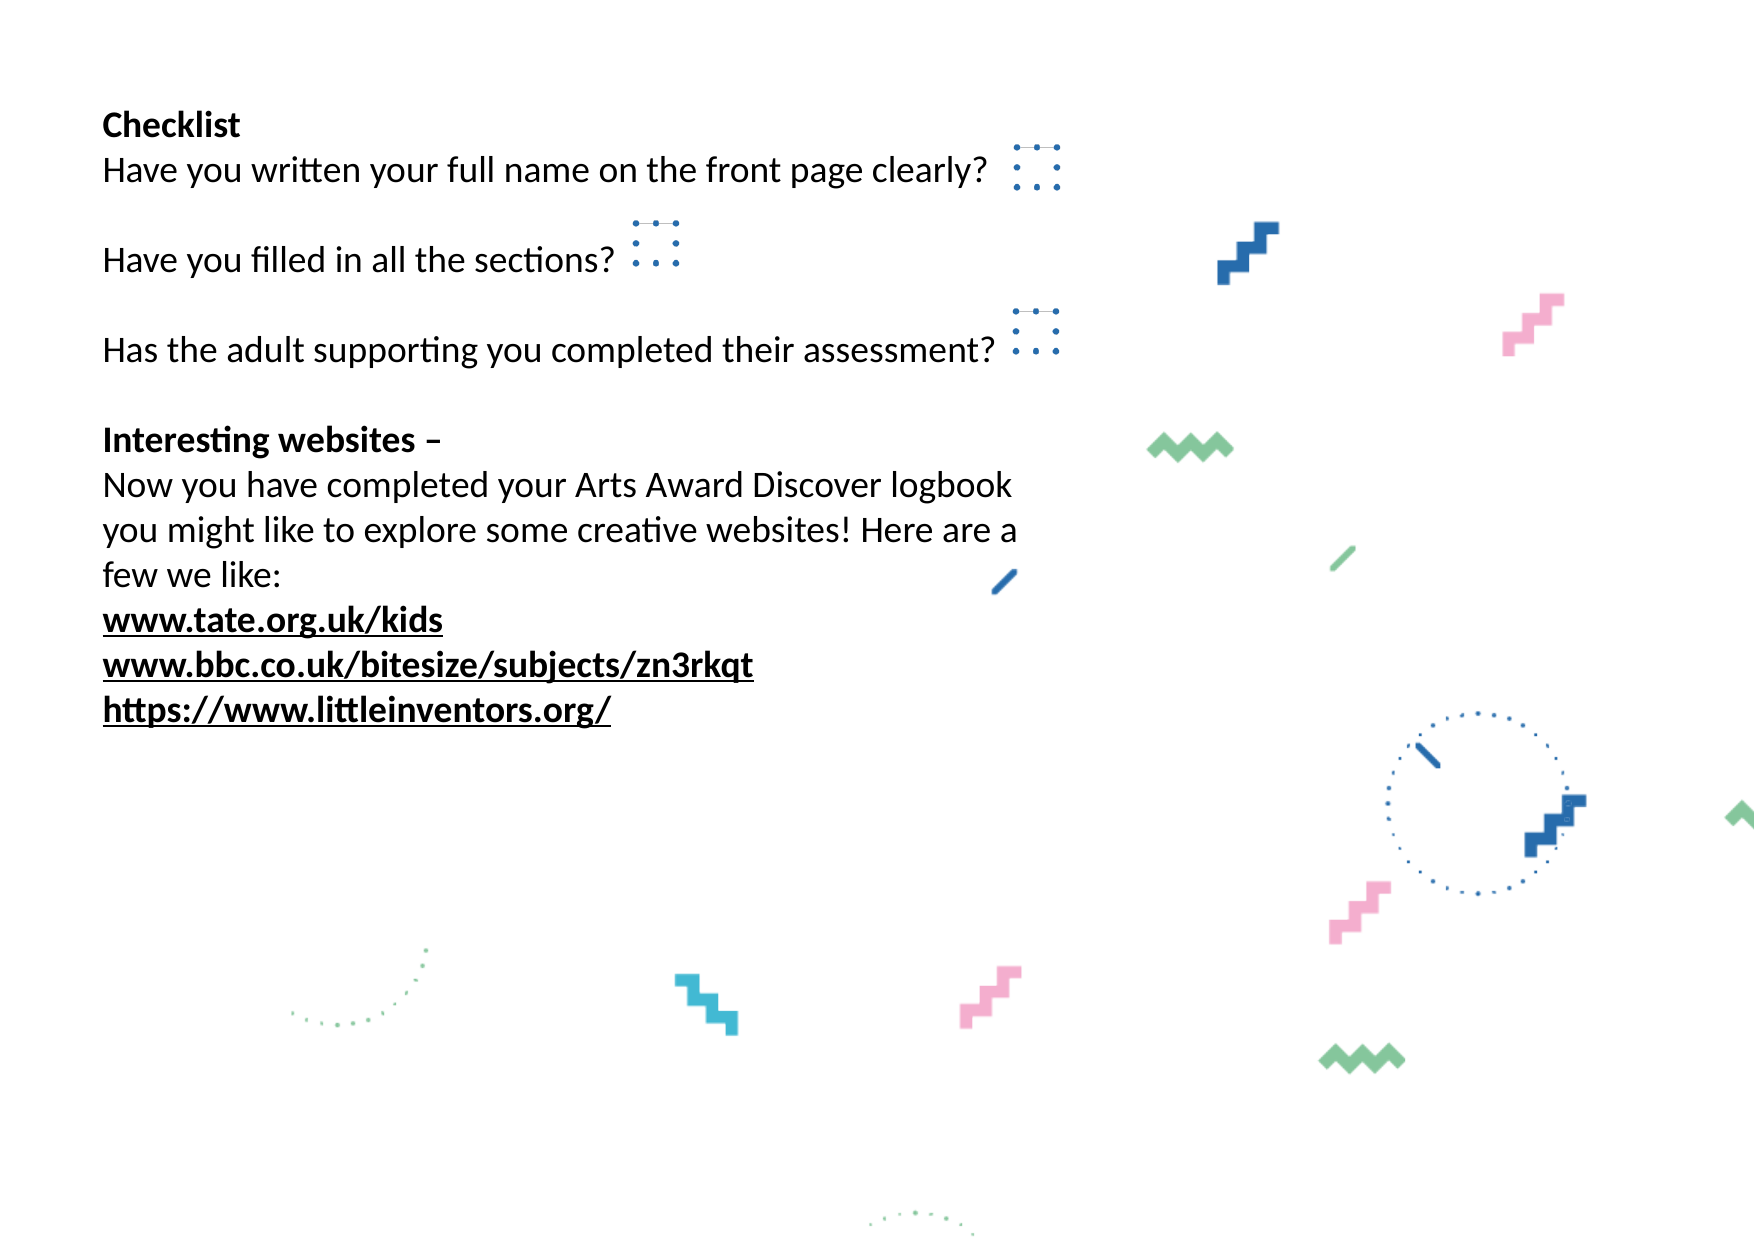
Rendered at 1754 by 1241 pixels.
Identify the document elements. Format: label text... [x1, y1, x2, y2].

picture [283, 87, 1754, 1241]
text_box Checklist Have you written your full name on the front page clearly? Have you filled in all the sections? Has the adult supporting you completed their assessment? Interesting websites – Now you have completed your Arts Award Discover logbook you might like to explore some creative websites! Here are a few we like: www.tate.org.uk/kids www.bbc.co.uk/bitesize/subjects/zn3rkqt https://www.littleinventors.org/ [87, 92, 1093, 828]
